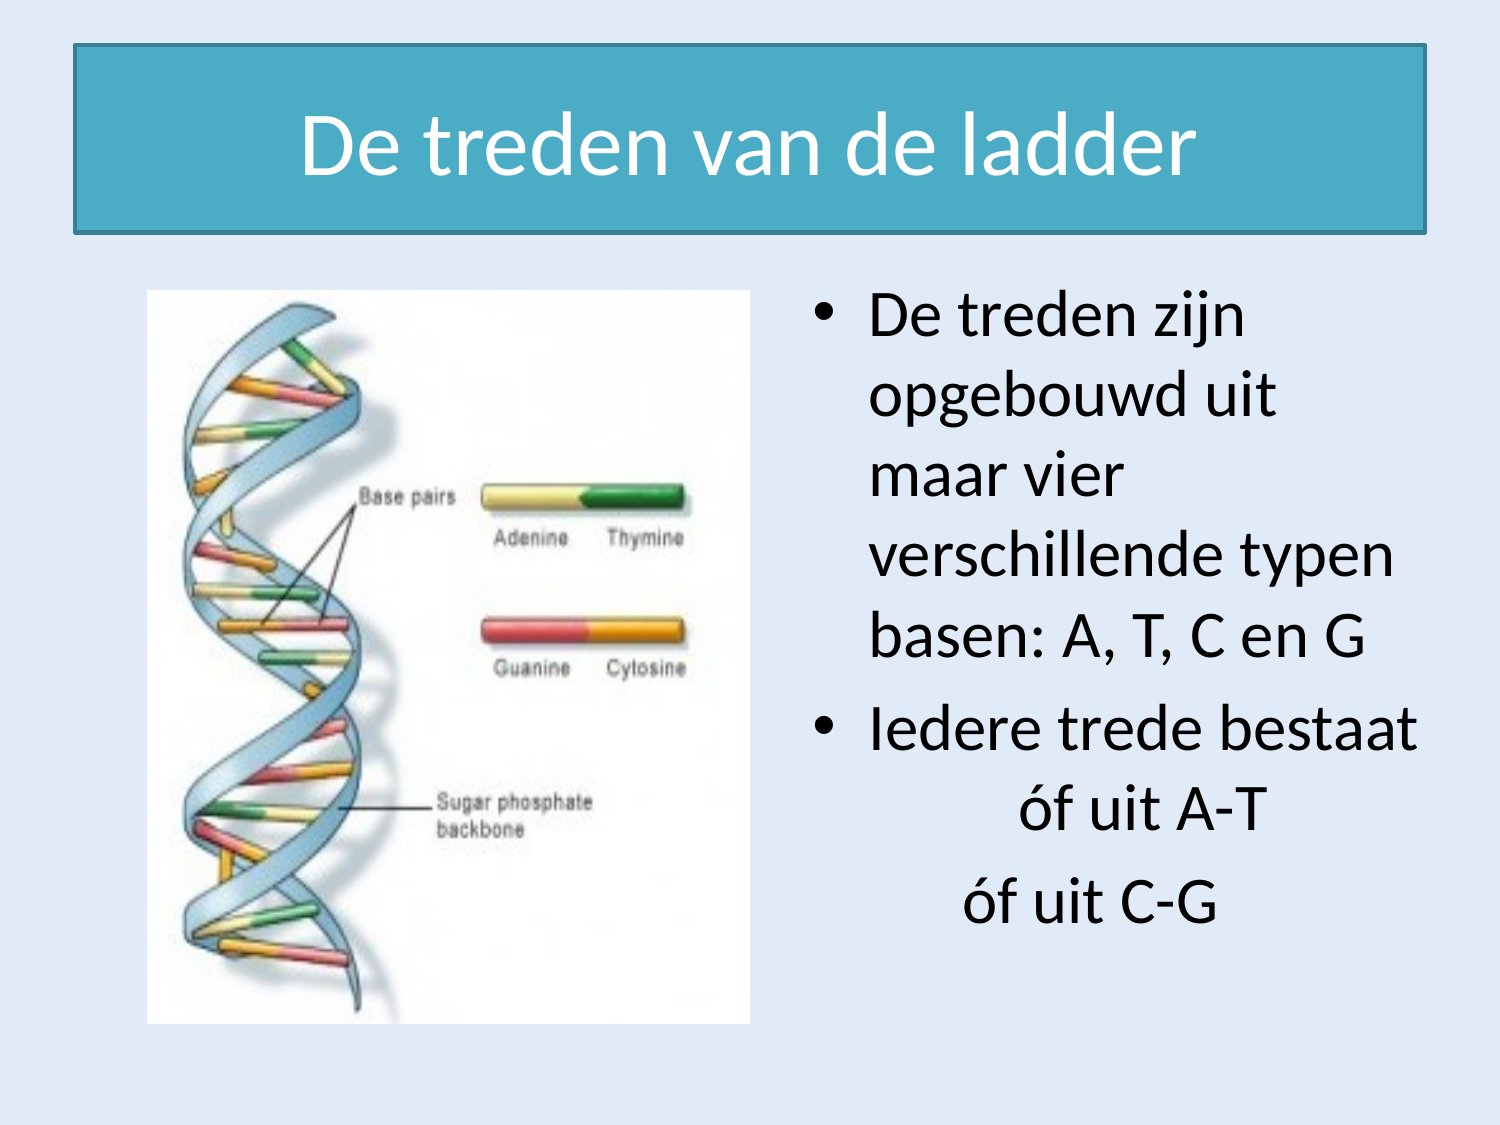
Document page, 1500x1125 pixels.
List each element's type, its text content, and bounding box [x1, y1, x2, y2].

title De treden van de ladder [73, 43, 1427, 235]
picture [147, 290, 751, 1024]
list De treden zijn opgebouwd uit maar vier verschillende typen basen: A, T, C en G Iedere trede bestaat óf uit A-T óf uit C-G [797, 262, 1447, 1005]
